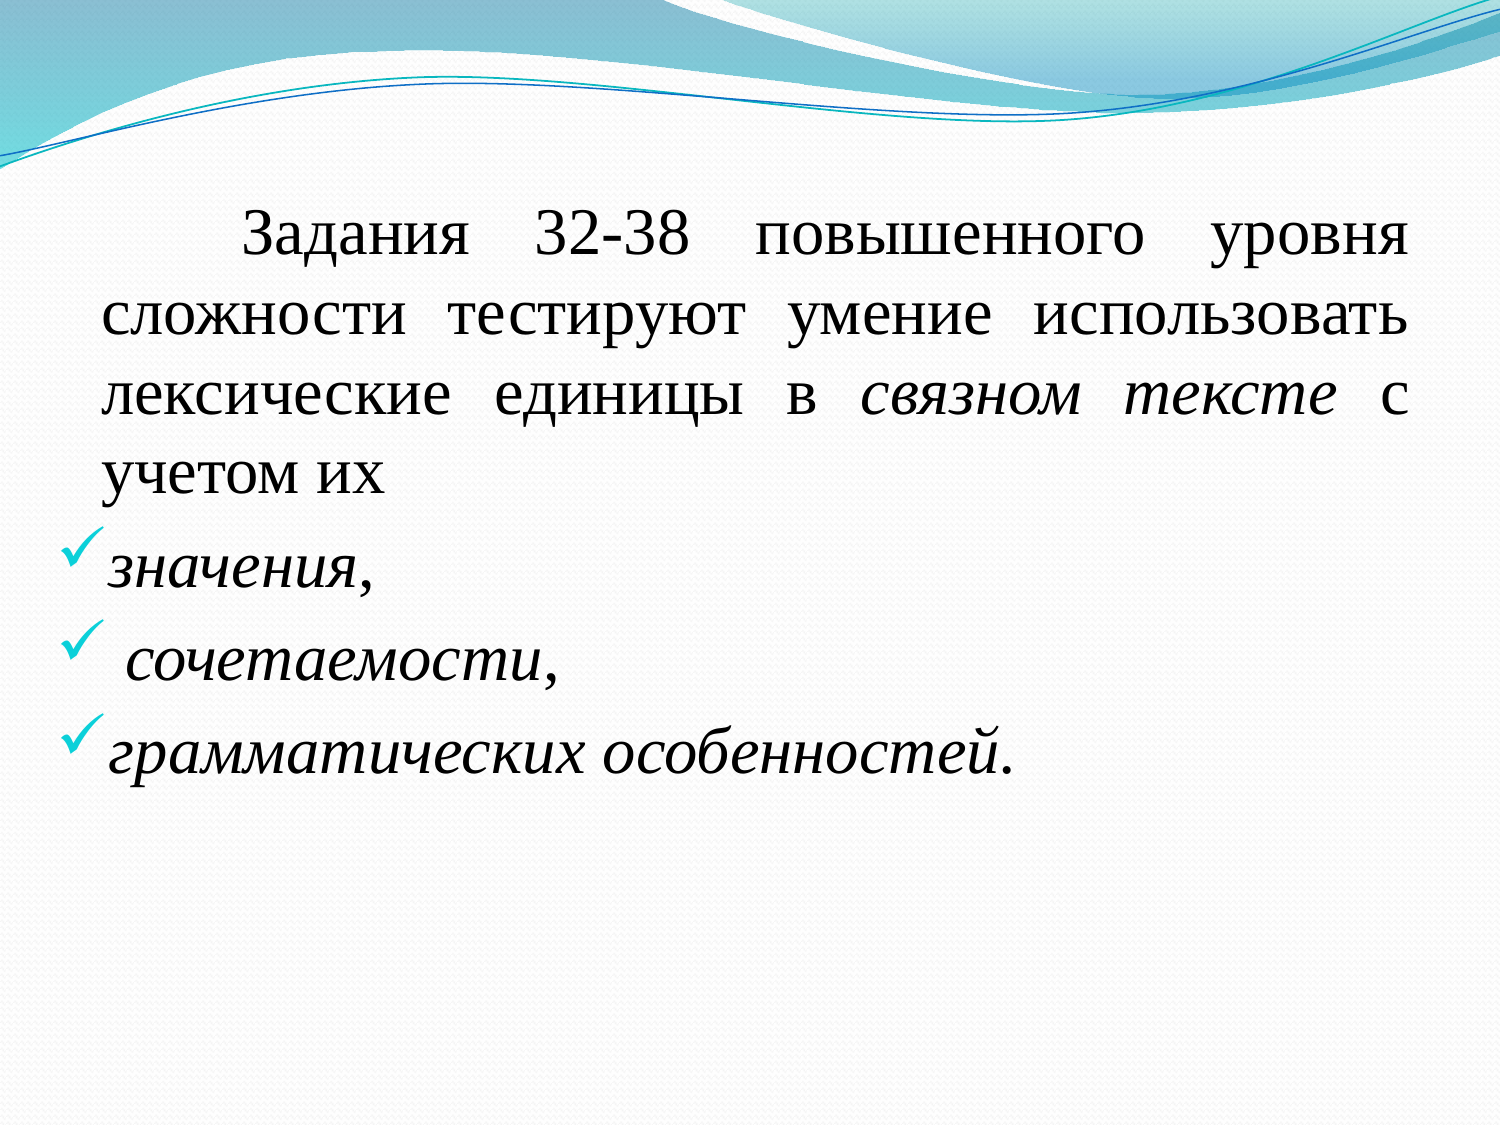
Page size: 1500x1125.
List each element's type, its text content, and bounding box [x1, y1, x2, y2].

list Задания 32-38 повышенного уровня сложности тестируют умение использовать лексические единицы в связном тексте с учетом их значения, сочетаемости, грамматических особенностей. [41, 101, 1425, 1059]
